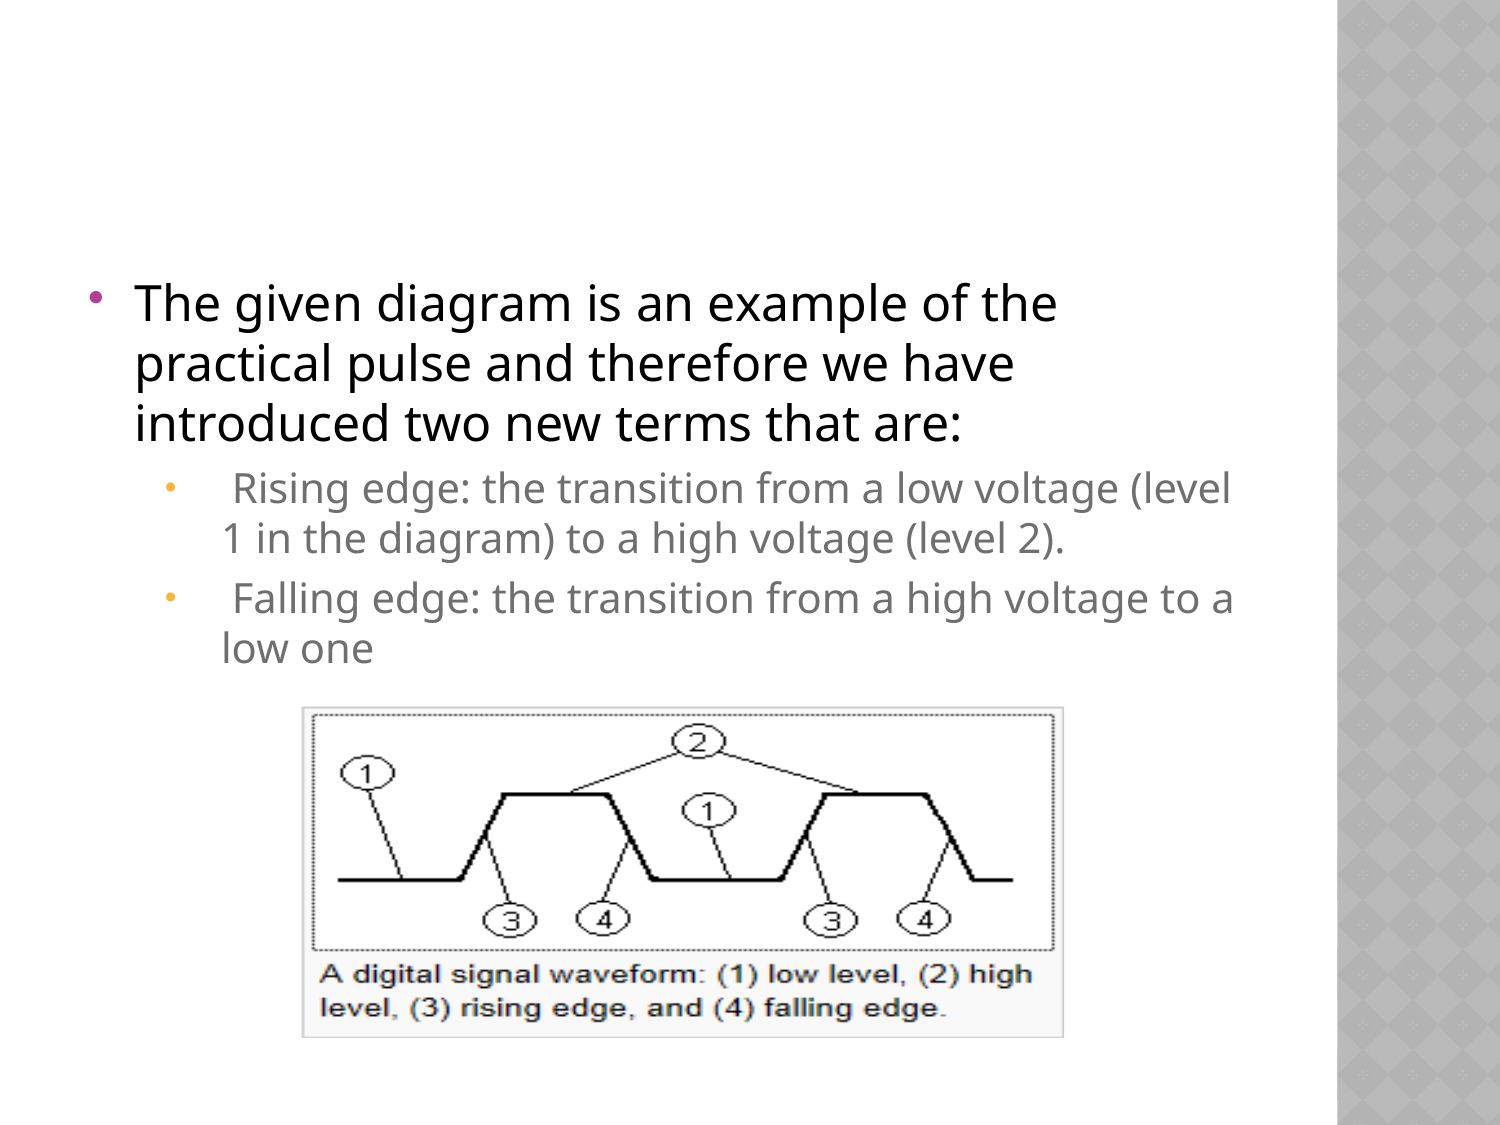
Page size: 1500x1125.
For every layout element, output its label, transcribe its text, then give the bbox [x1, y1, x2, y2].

picture [300, 703, 1065, 1039]
list The given diagram is an example of the practical pulse and therefore we have introduced two new terms that are: Rising edge: the transition from a low voltage (level 1 in the diagram) to a high voltage (level 2). Falling edge: the transition from a high voltage to a low one [75, 264, 1263, 1059]
